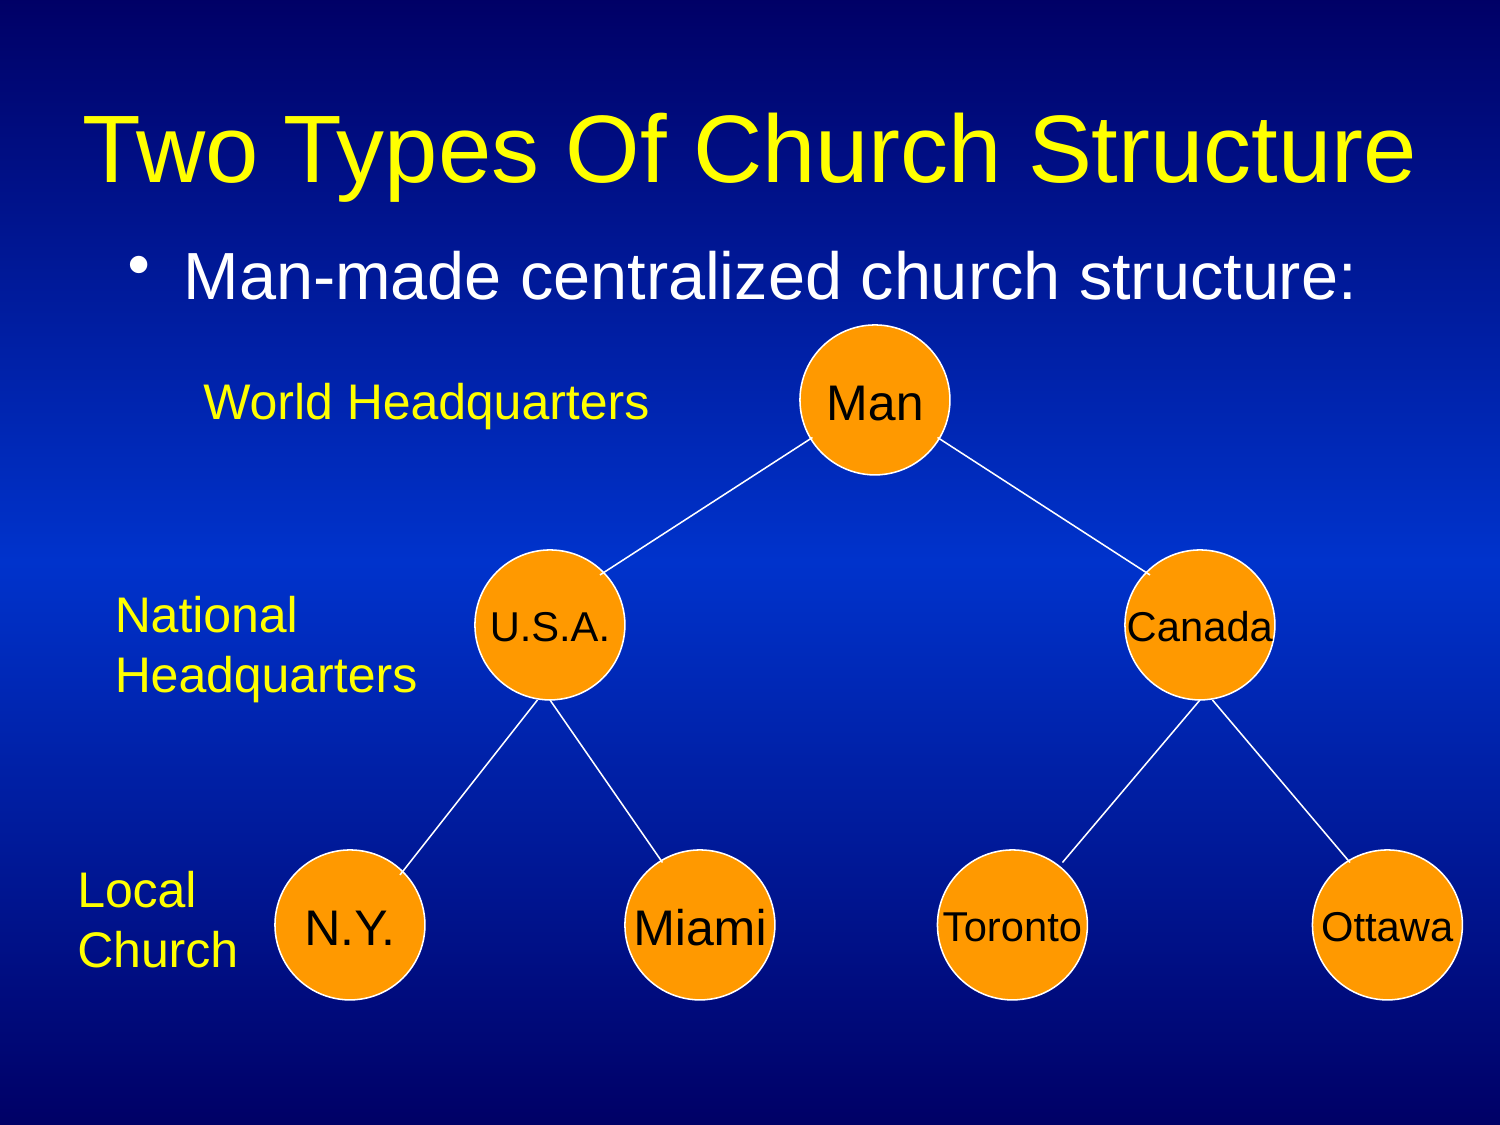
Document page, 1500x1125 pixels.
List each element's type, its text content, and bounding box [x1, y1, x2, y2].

text_box Man [799, 324, 950, 475]
text_box Ottawa [1312, 849, 1463, 1000]
text_box U.S.A. [474, 549, 625, 700]
text_box Canada [1124, 549, 1275, 700]
list Man-made centralized church structure: [112, 224, 1463, 325]
title Two Types Of Church Structure [37, 50, 1463, 238]
text_box World Headquarters [188, 362, 665, 438]
text_box N.Y. [274, 849, 425, 1000]
text_box National Headquarters [99, 574, 450, 710]
text_box Local Church [62, 849, 263, 985]
text_box Toronto [937, 849, 1088, 1000]
text_box Miami [624, 849, 775, 1000]
